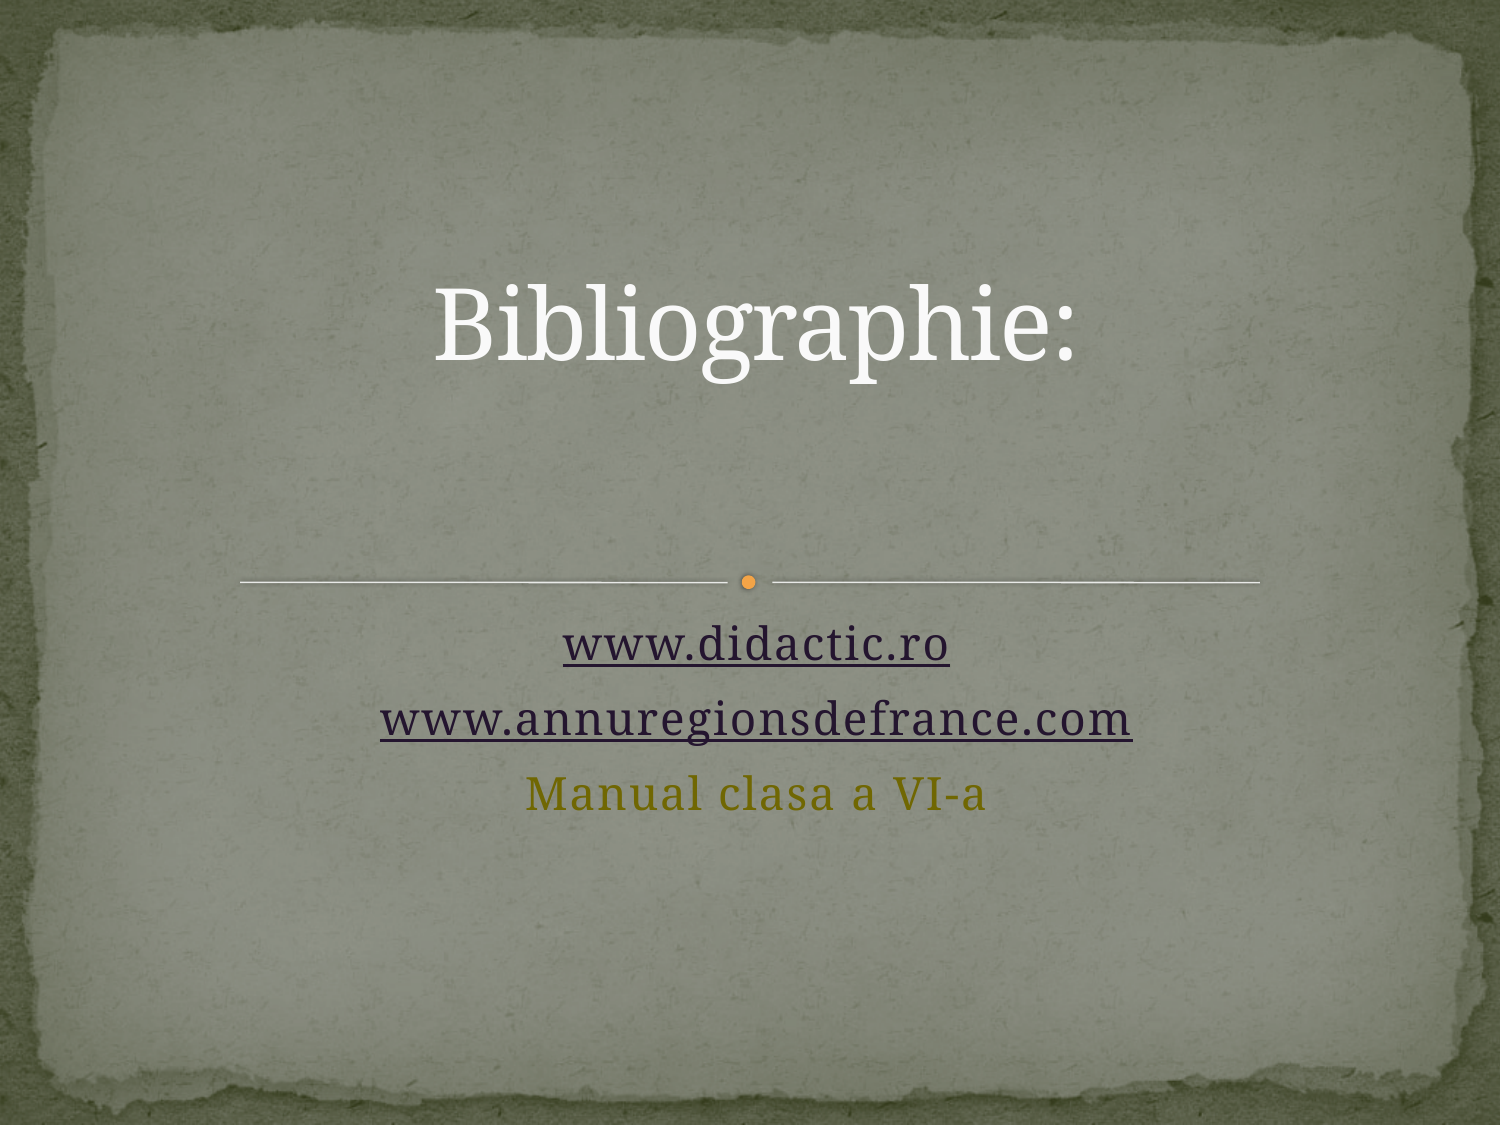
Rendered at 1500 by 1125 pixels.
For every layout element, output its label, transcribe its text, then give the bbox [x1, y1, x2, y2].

subtitle www.didactic.ro www.annuregionsdefrance.com Manual clasa a VI-a [75, 606, 1438, 825]
title Bibliographie: [74, 235, 1438, 388]
